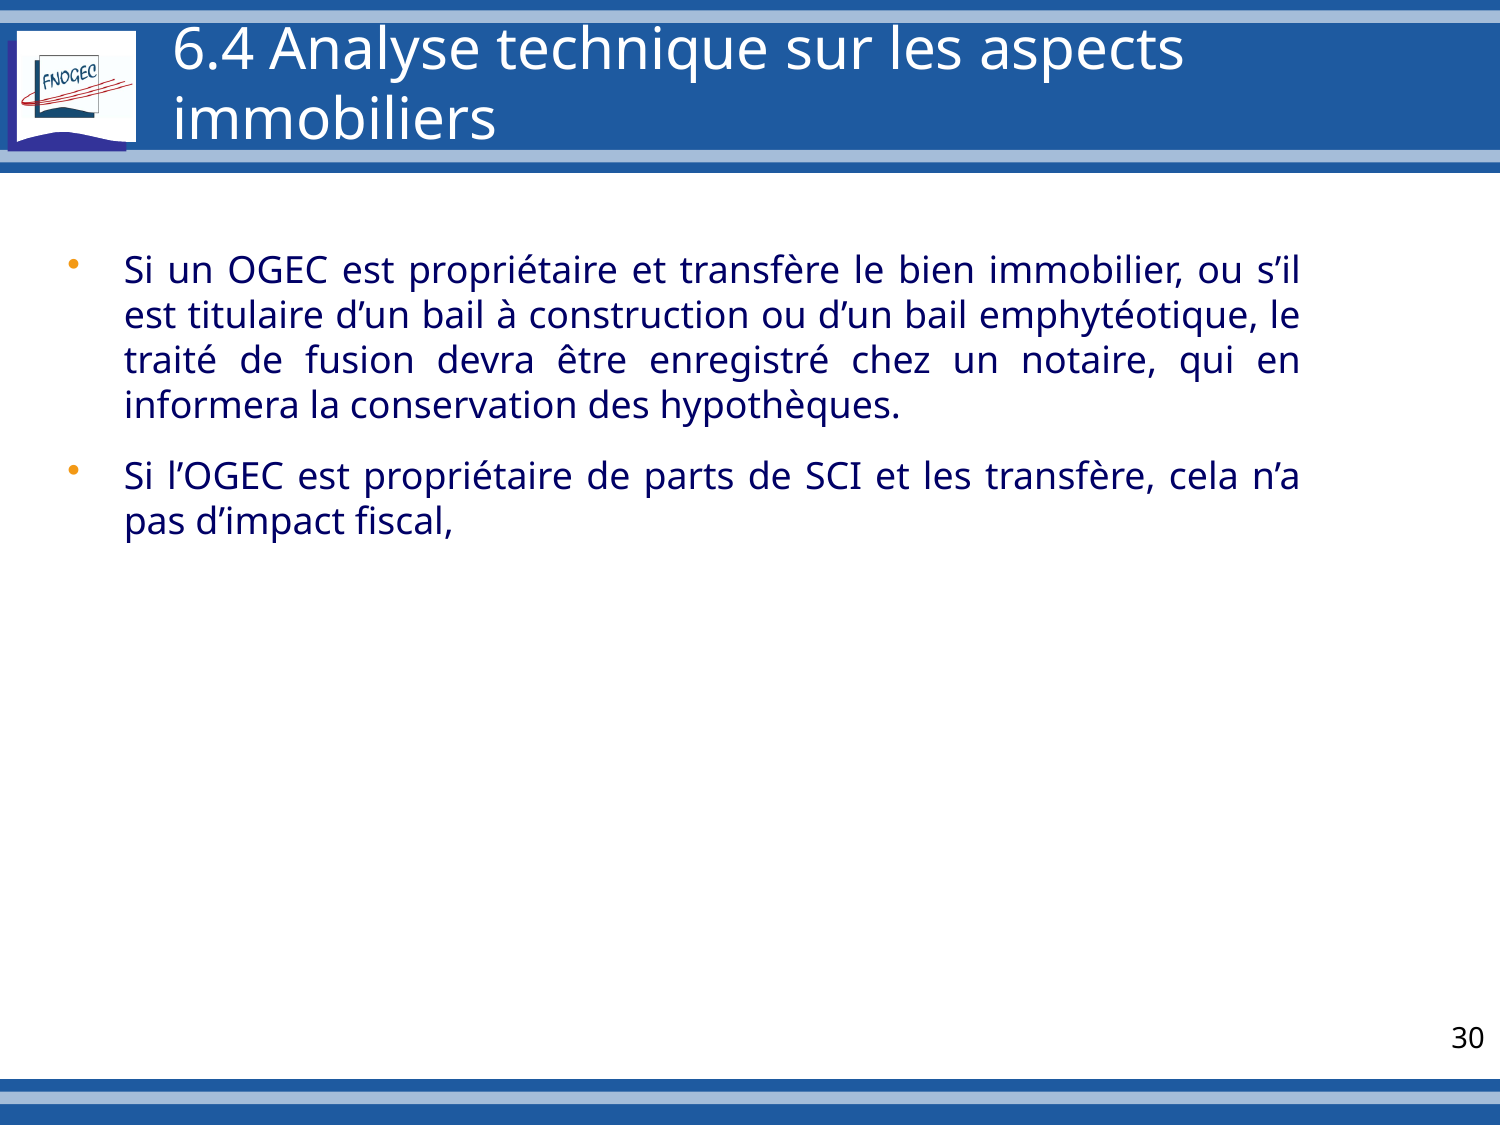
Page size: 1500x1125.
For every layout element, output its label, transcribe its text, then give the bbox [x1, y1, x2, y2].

slide_number 30 [1149, 1011, 1500, 1090]
list Si un OGEC est propriétaire et transfère le bien immobilier, ou s’il est titulaire d’un bail à construction ou d’un bail emphytéotique, le traité de fusion devra être enregistré chez un notaire, qui en informera la conservation des hypothèques. Si l’OGEC est propriétaire de parts de SCI et les transfère, cela n’a pas d’impact fiscal, [52, 238, 1318, 1024]
picture [18, 51, 136, 123]
title 6.4 Analyse technique sur les aspects immobiliers [157, 36, 1500, 126]
